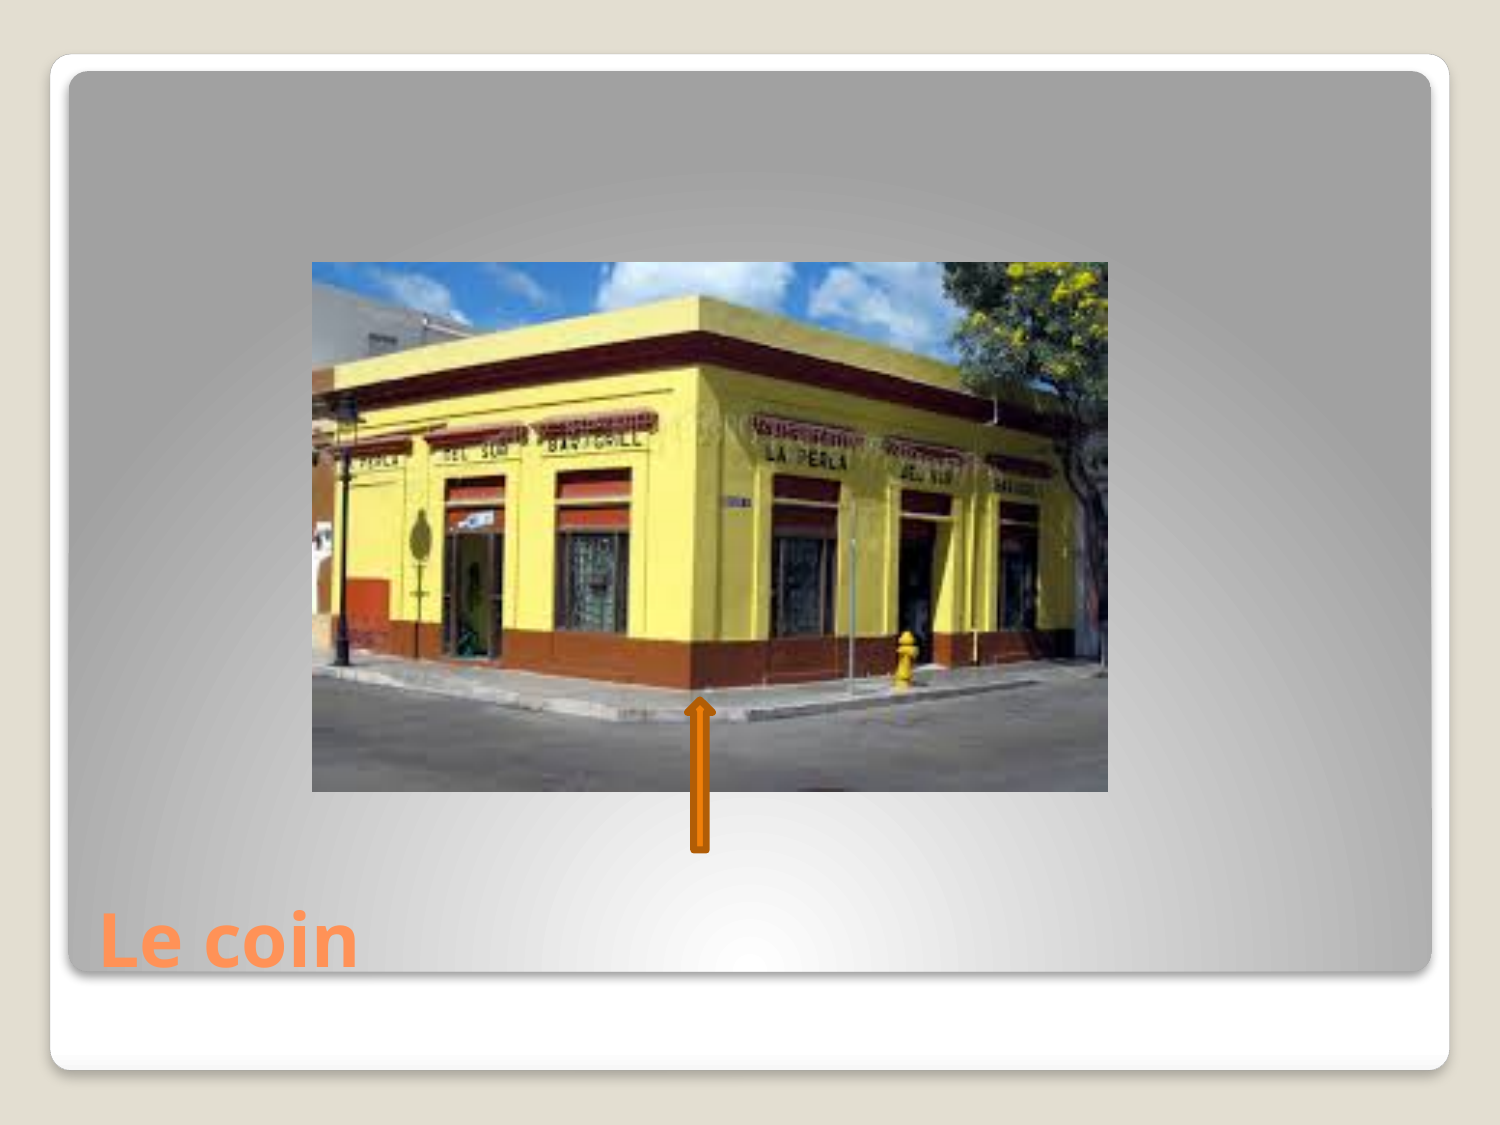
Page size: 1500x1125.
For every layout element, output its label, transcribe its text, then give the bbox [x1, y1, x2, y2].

title Le coin [82, 817, 1425, 990]
text_box [690, 806, 710, 854]
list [312, 262, 1108, 792]
